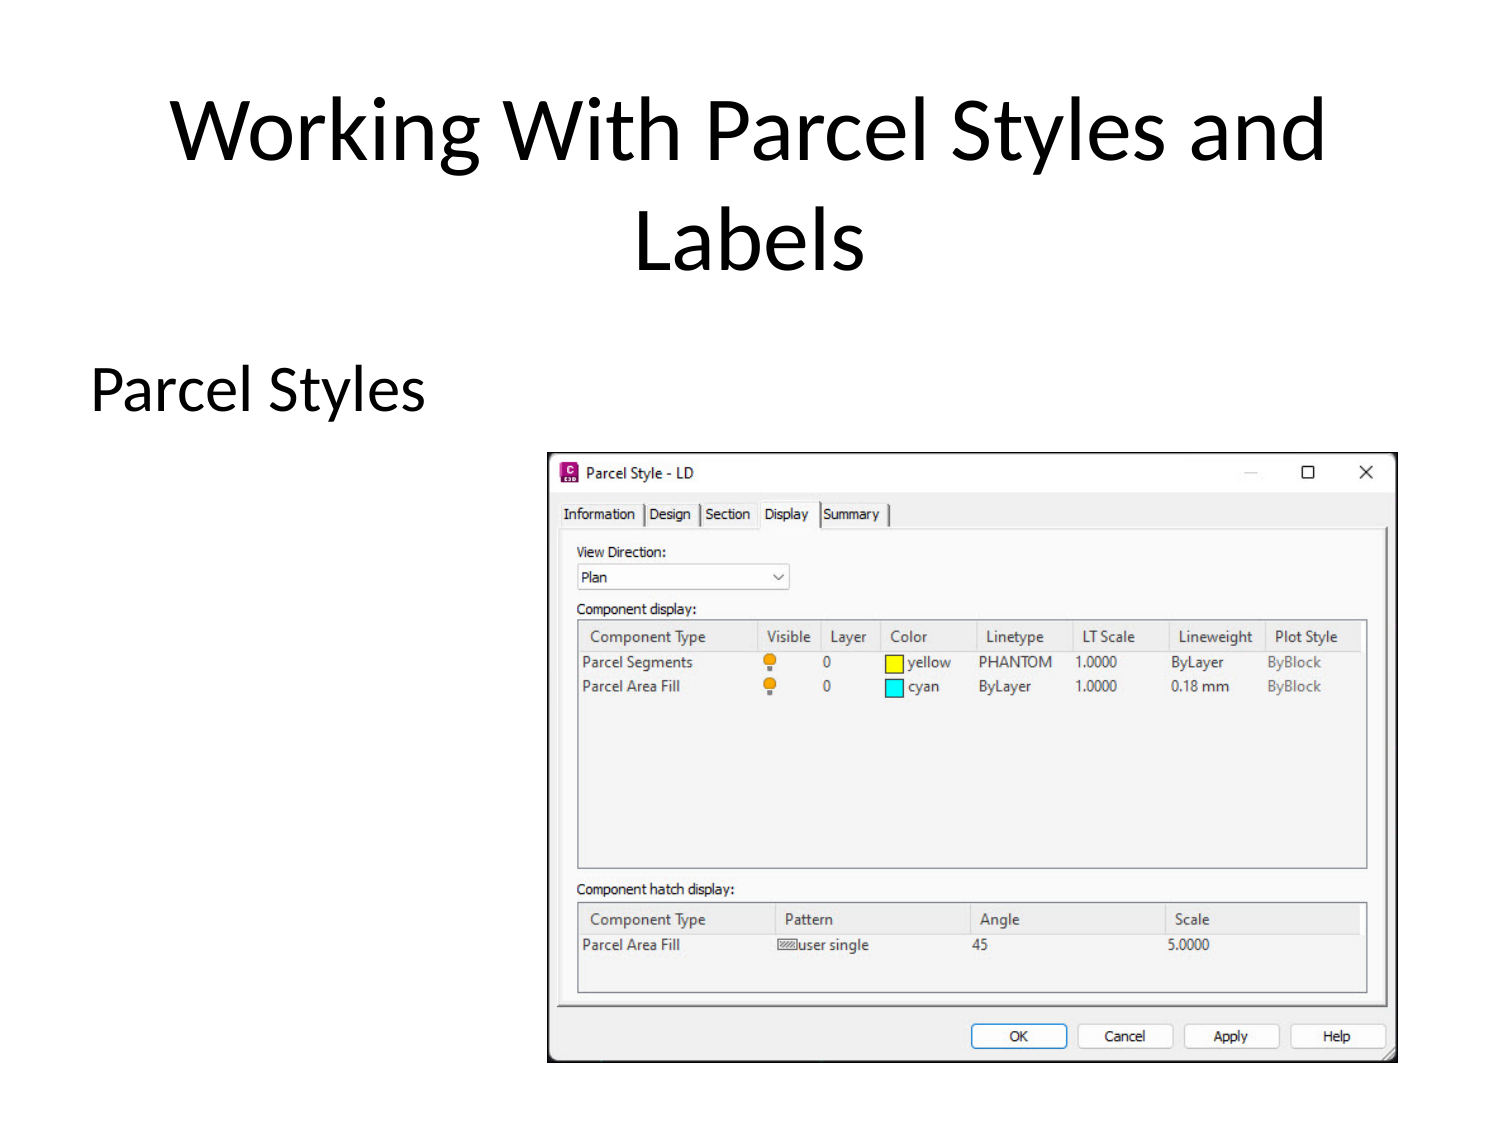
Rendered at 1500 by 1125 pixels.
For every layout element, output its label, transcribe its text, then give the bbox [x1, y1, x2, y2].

list Parcel Styles [75, 337, 1375, 1063]
picture [547, 452, 1398, 1063]
title Working With Parcel Styles and Labels [75, 45, 1425, 313]
